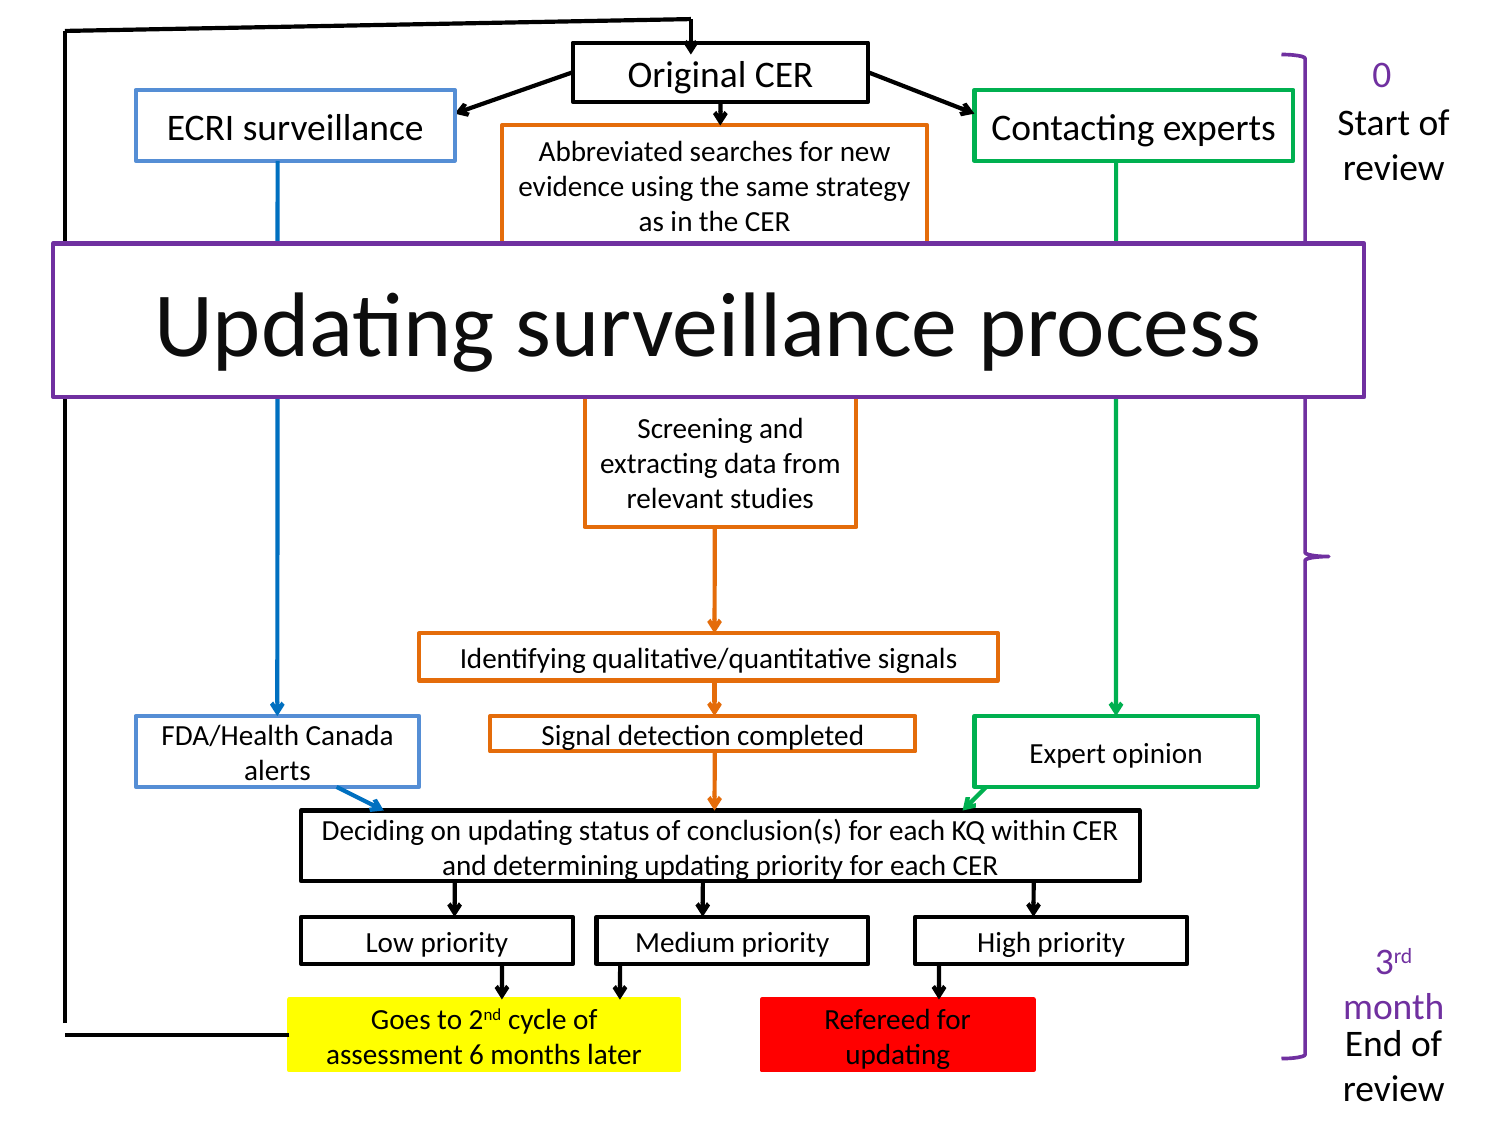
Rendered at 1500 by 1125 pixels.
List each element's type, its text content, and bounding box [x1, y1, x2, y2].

text_box Contacting experts [972, 88, 1281, 163]
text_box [867, 71, 975, 114]
text_box Low priority [299, 915, 575, 966]
text_box Expert opinion [972, 714, 1260, 789]
text_box End of review [1315, 1025, 1473, 1108]
text_box Goes to 2nd cycle of assessment 6 months later [287, 997, 681, 1072]
text_box Deciding on updating status of conclusion(s) for each KQ within CER and determining updating priority for each CER [299, 808, 1142, 883]
text_box High priority [913, 915, 1189, 966]
text_box 3rd month [1315, 938, 1473, 1025]
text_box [336, 786, 384, 811]
text_box [1281, 399, 1306, 437]
text_box [1281, 53, 1306, 241]
text_box [1281, 446, 1330, 1060]
text_box Original CER [571, 41, 870, 104]
text_box 0 [1338, 41, 1425, 104]
text_box FDA/Health Canada alerts [134, 714, 421, 789]
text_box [64, 18, 690, 32]
text_box Start of review [1315, 100, 1473, 186]
text_box Screening and extracting data from relevant studies [583, 399, 858, 529]
text_box Signal detection completed [488, 714, 917, 753]
text_box Refereed for updating [760, 997, 1036, 1072]
text_box Updating surveillance process [51, 241, 60, 399]
text_box Identifying qualitative/quantitative signals [417, 631, 1000, 683]
text_box ECRI surveillance [134, 88, 457, 163]
text_box Abbreviated searches for new evidence using the same strategy as in the CER [500, 123, 929, 241]
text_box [962, 786, 987, 811]
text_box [454, 71, 573, 114]
text_box Medium priority [594, 915, 870, 966]
text_box Updating surveillance process [70, 241, 1366, 399]
